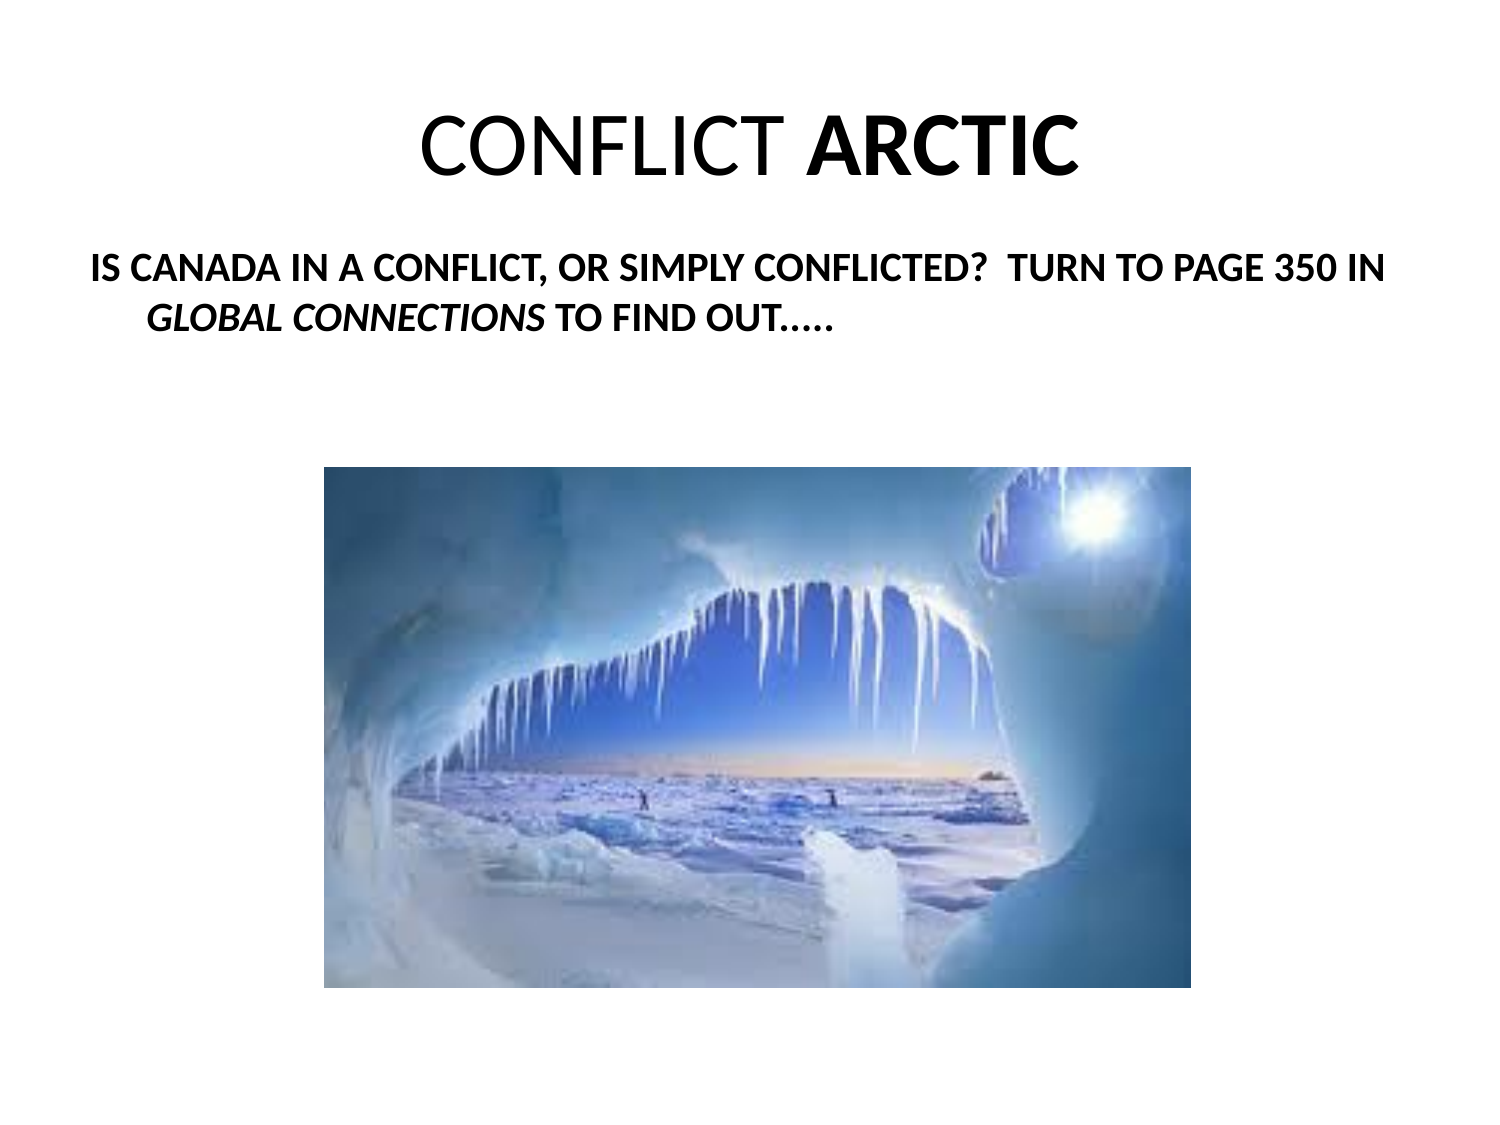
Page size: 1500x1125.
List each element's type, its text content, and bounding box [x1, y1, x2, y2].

picture [324, 467, 1192, 988]
list IS CANADA IN A CONFLICT, OR SIMPLY CONFLICTED? TURN TO PAGE 350 IN GLOBAL CONNECTIONS TO FIND OUT..... [75, 231, 1425, 705]
title CONFLICT ARCTIC [75, 45, 1425, 231]
